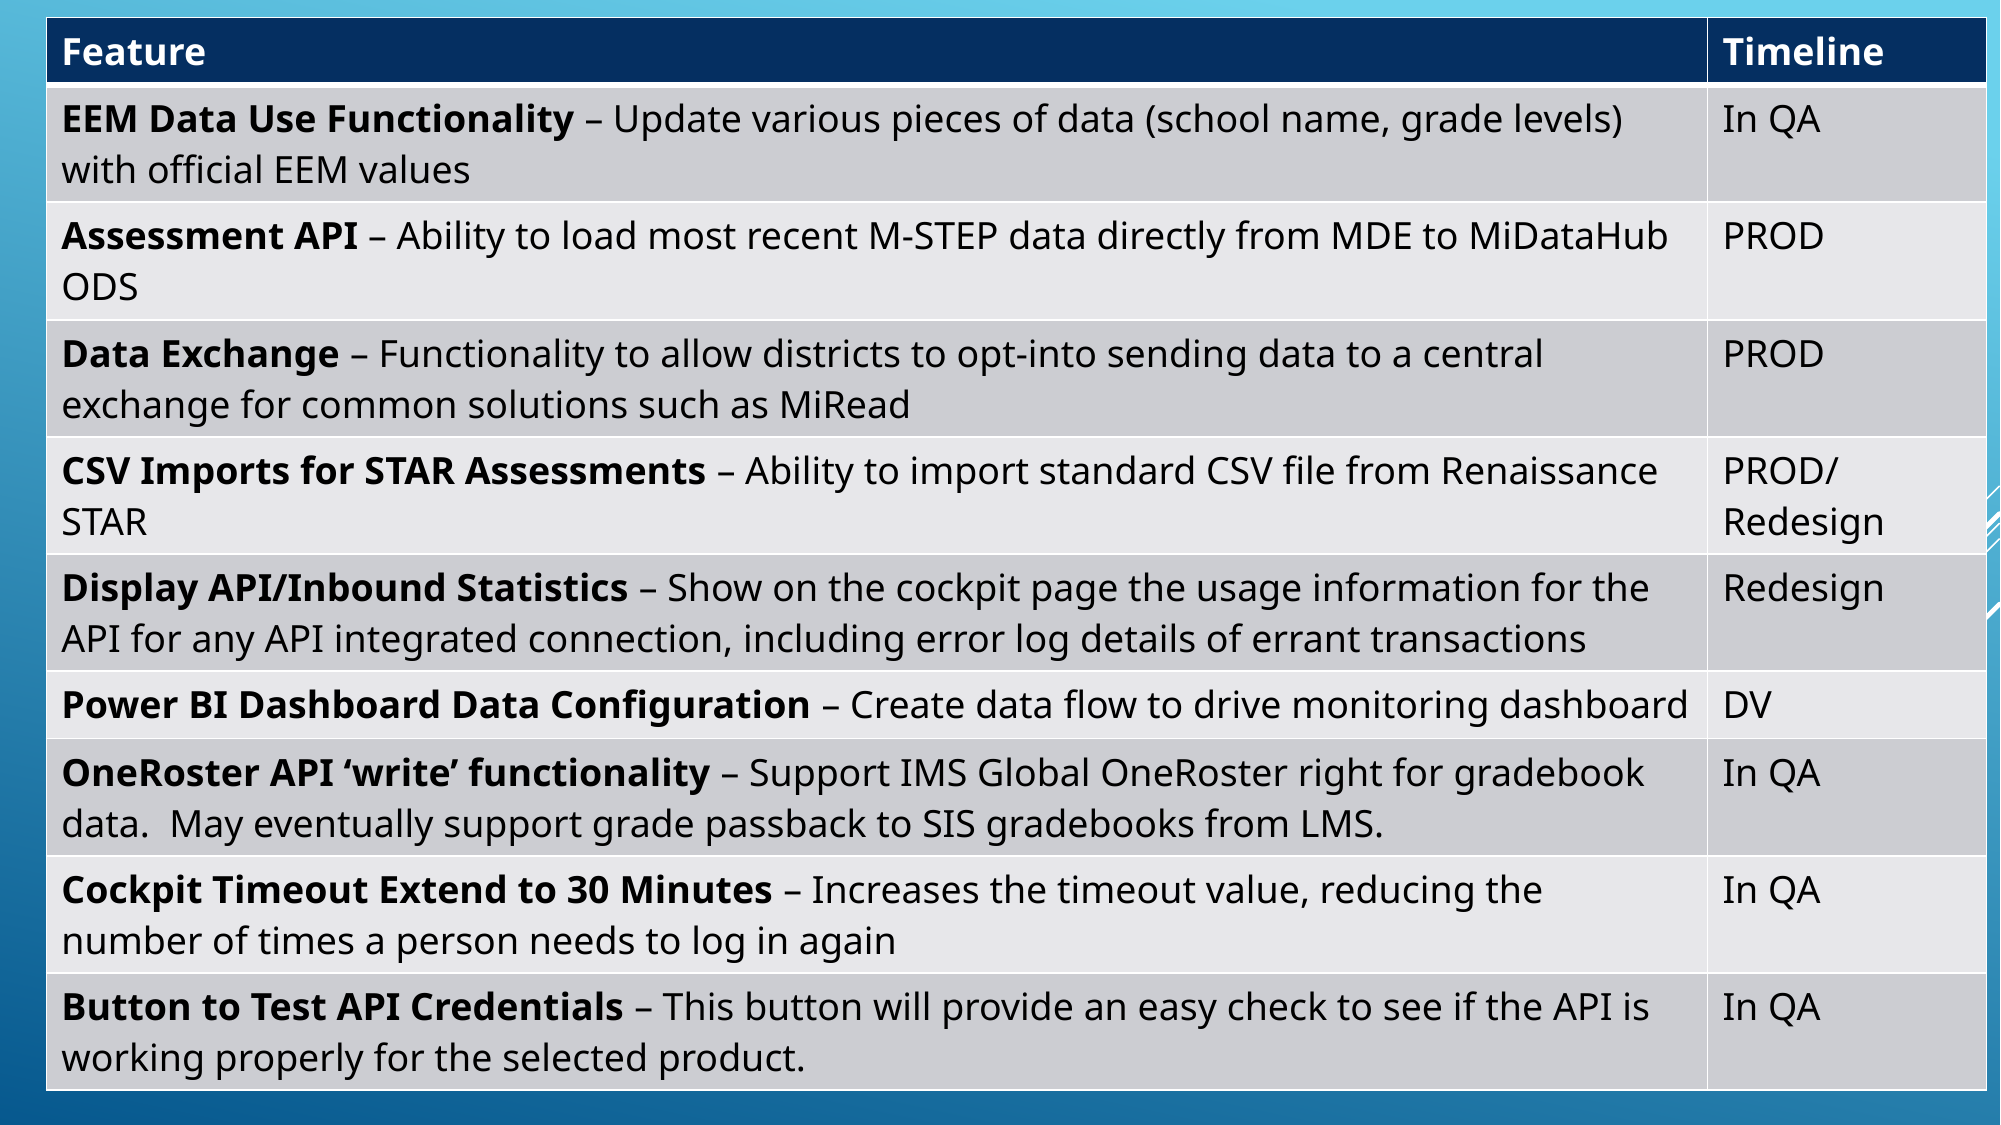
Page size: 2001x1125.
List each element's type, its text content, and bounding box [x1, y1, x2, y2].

table_cell In QA [1708, 857, 1986, 972]
table_cell In QA [1708, 974, 1986, 1089]
table_cell Cockpit Timeout Extend to 30 Minutes – Increases the timeout value, reducing the number of times a person needs to log in again [47, 857, 1707, 972]
table_cell OneRoster API ‘write’ functionality – Support IMS Global OneRoster right for gradebook data. May eventually support grade passback to SIS gradebooks from LMS. [47, 739, 1707, 855]
table_cell PROD [1708, 203, 1986, 319]
table_cell EEM Data Use Functionality – Update various pieces of data (school name, grade levels) with official EEM values [47, 88, 1707, 201]
table_header Timeline [1708, 18, 1986, 82]
table_cell Display API/Inbound Statistics – Show on the cockpit page the usage information for the API for any API integrated connection, including error log details of errant transactions [47, 555, 1707, 670]
table_cell CSV Imports for STAR Assessments – Ability to import standard CSV file from Renaissance STAR [47, 438, 1707, 553]
table_cell In QA [1708, 88, 1986, 201]
table_cell PROD/Redesign [1708, 438, 1986, 553]
table_cell Button to Test API Credentials – This button will provide an easy check to see if the API is working properly for the selected product. [47, 974, 1707, 1089]
table_cell Power BI Dashboard Data Configuration – Create data flow to drive monitoring dashboard [47, 672, 1707, 738]
table_cell Assessment API – Ability to load most recent M-STEP data directly from MDE to MiDataHub ODS [47, 203, 1707, 319]
table_header Feature [47, 18, 1707, 82]
table_cell DV [1708, 672, 1986, 738]
table_cell In QA [1708, 739, 1986, 855]
table_cell PROD [1708, 321, 1986, 436]
table_cell Redesign [1708, 555, 1986, 670]
table_cell Data Exchange – Functionality to allow districts to opt-into sending data to a central exchange for common solutions such as MiRead [47, 321, 1707, 436]
